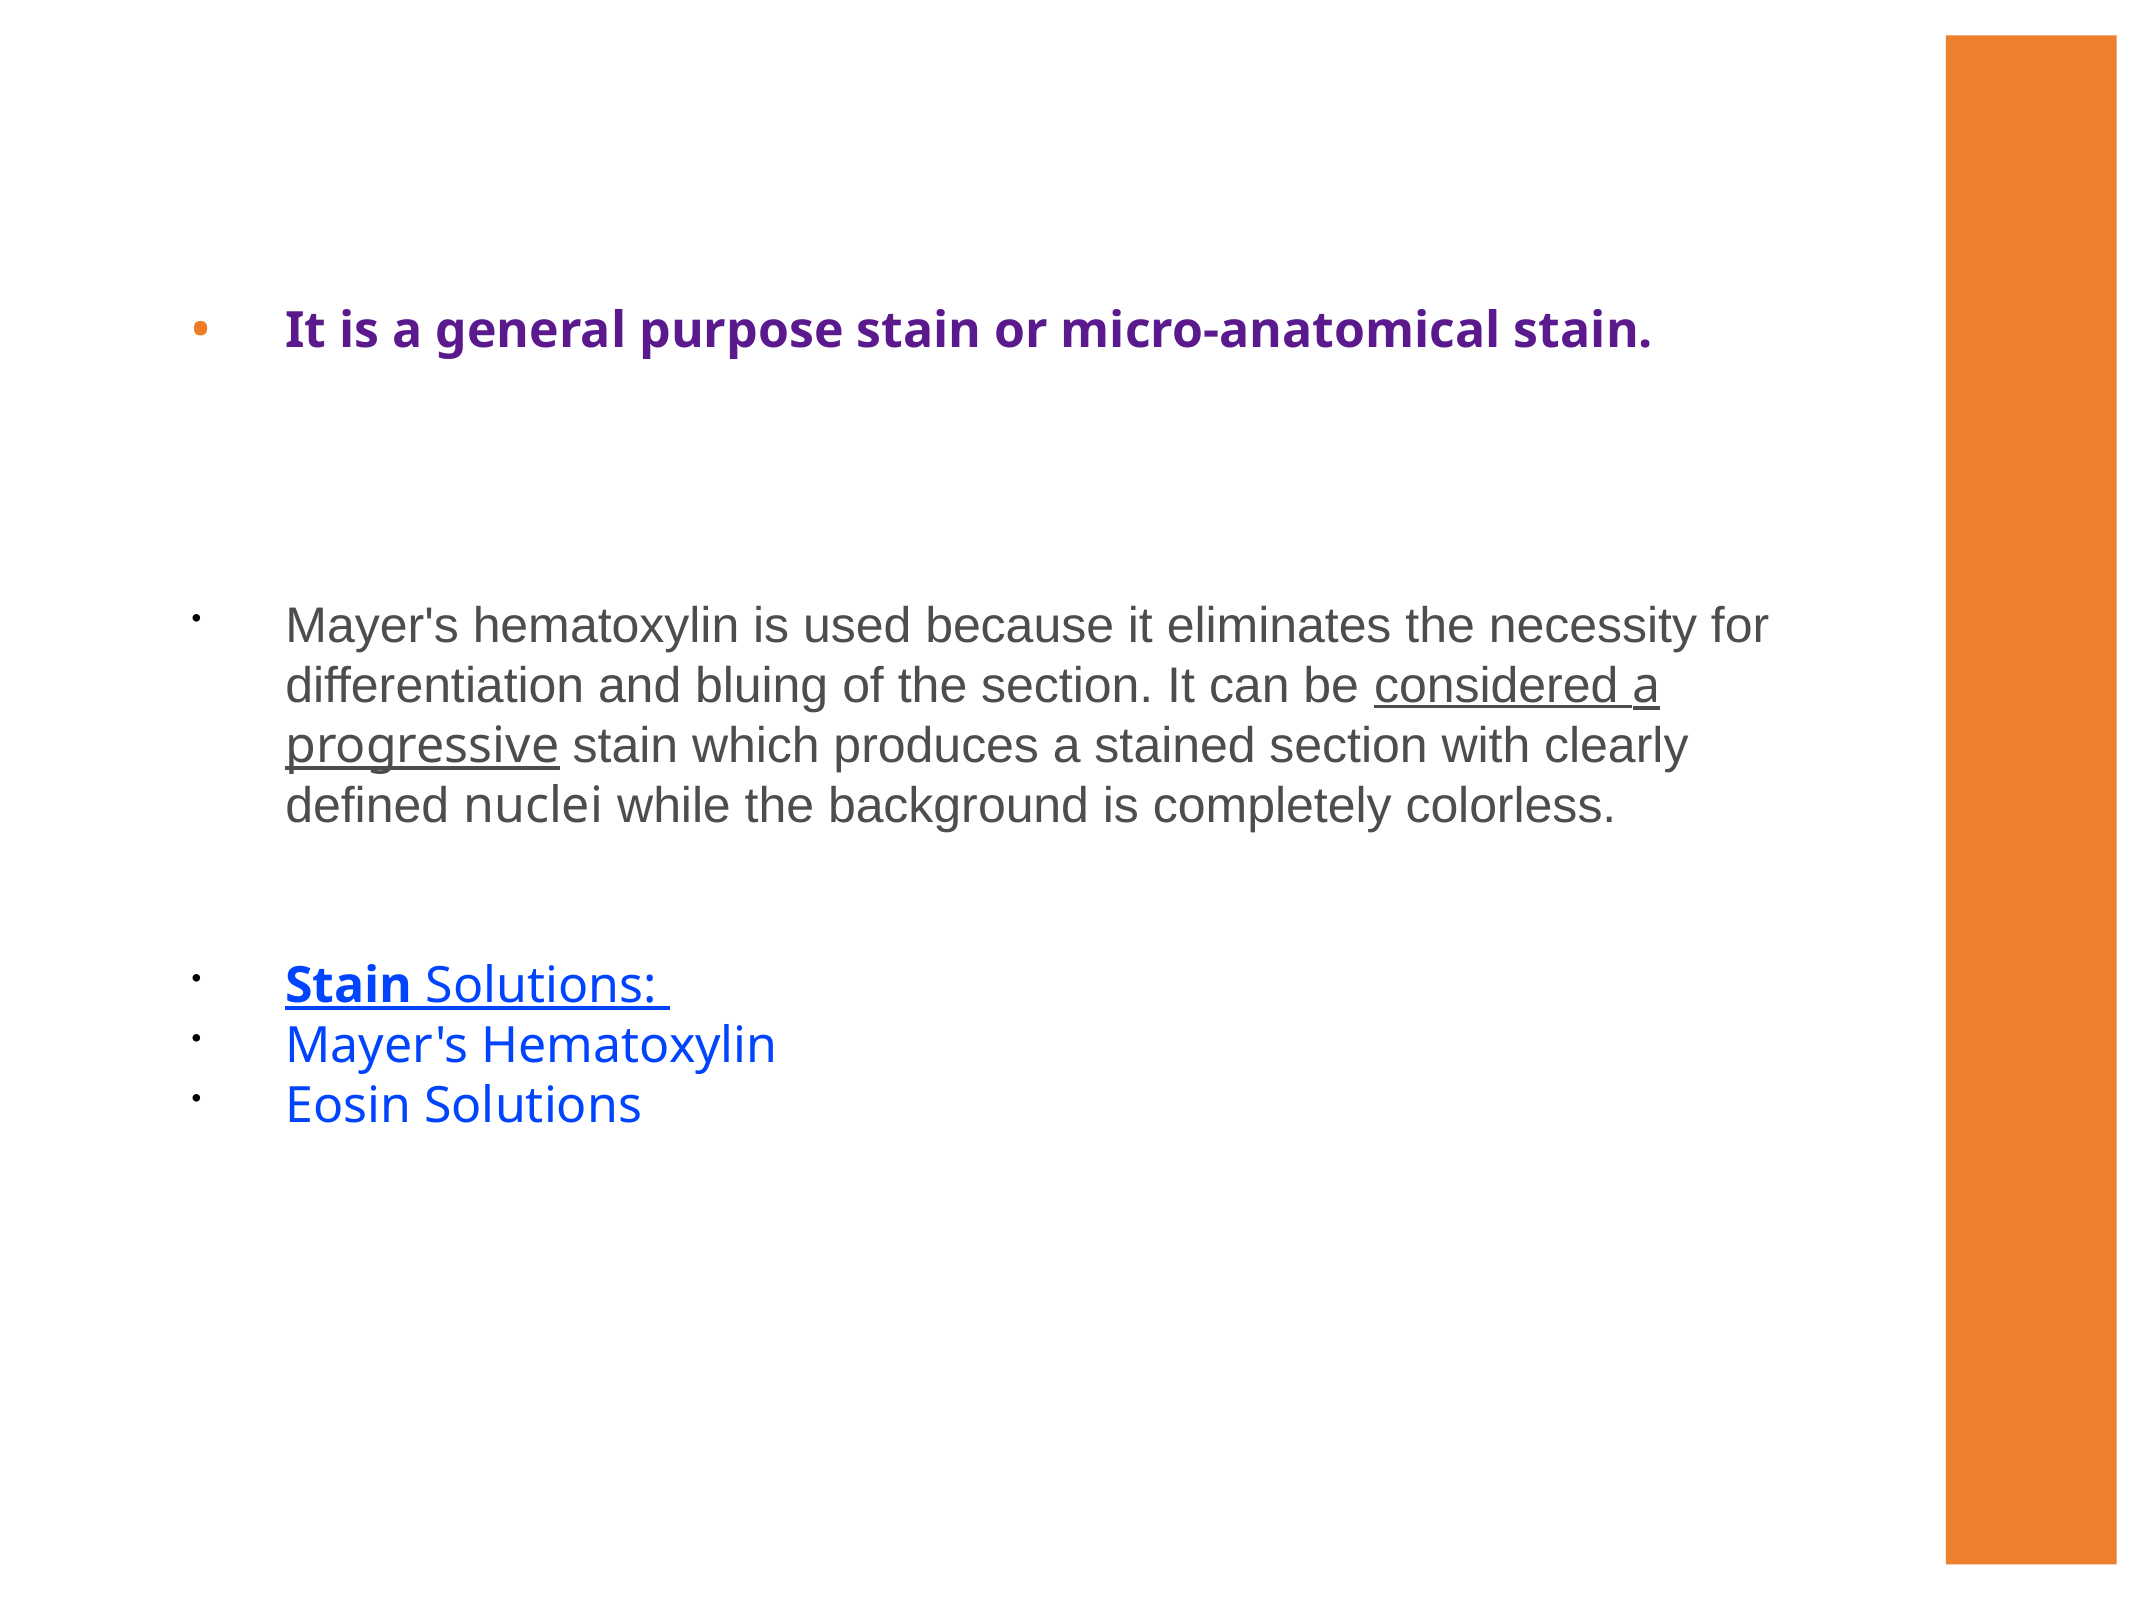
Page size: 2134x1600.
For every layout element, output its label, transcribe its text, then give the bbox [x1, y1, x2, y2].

text_box It is a general purpose stain or micro-anatomical stain. Mayer's hematoxylin is used because it eliminates the necessity for differentiation and bluing of the section. It can be considered a progressive stain which produces a stained section with clearly defined nuclei while the background is completely colorless. Stain Solutions: Mayer's Hematoxylin Eosin Solutions [139, 168, 1861, 1261]
